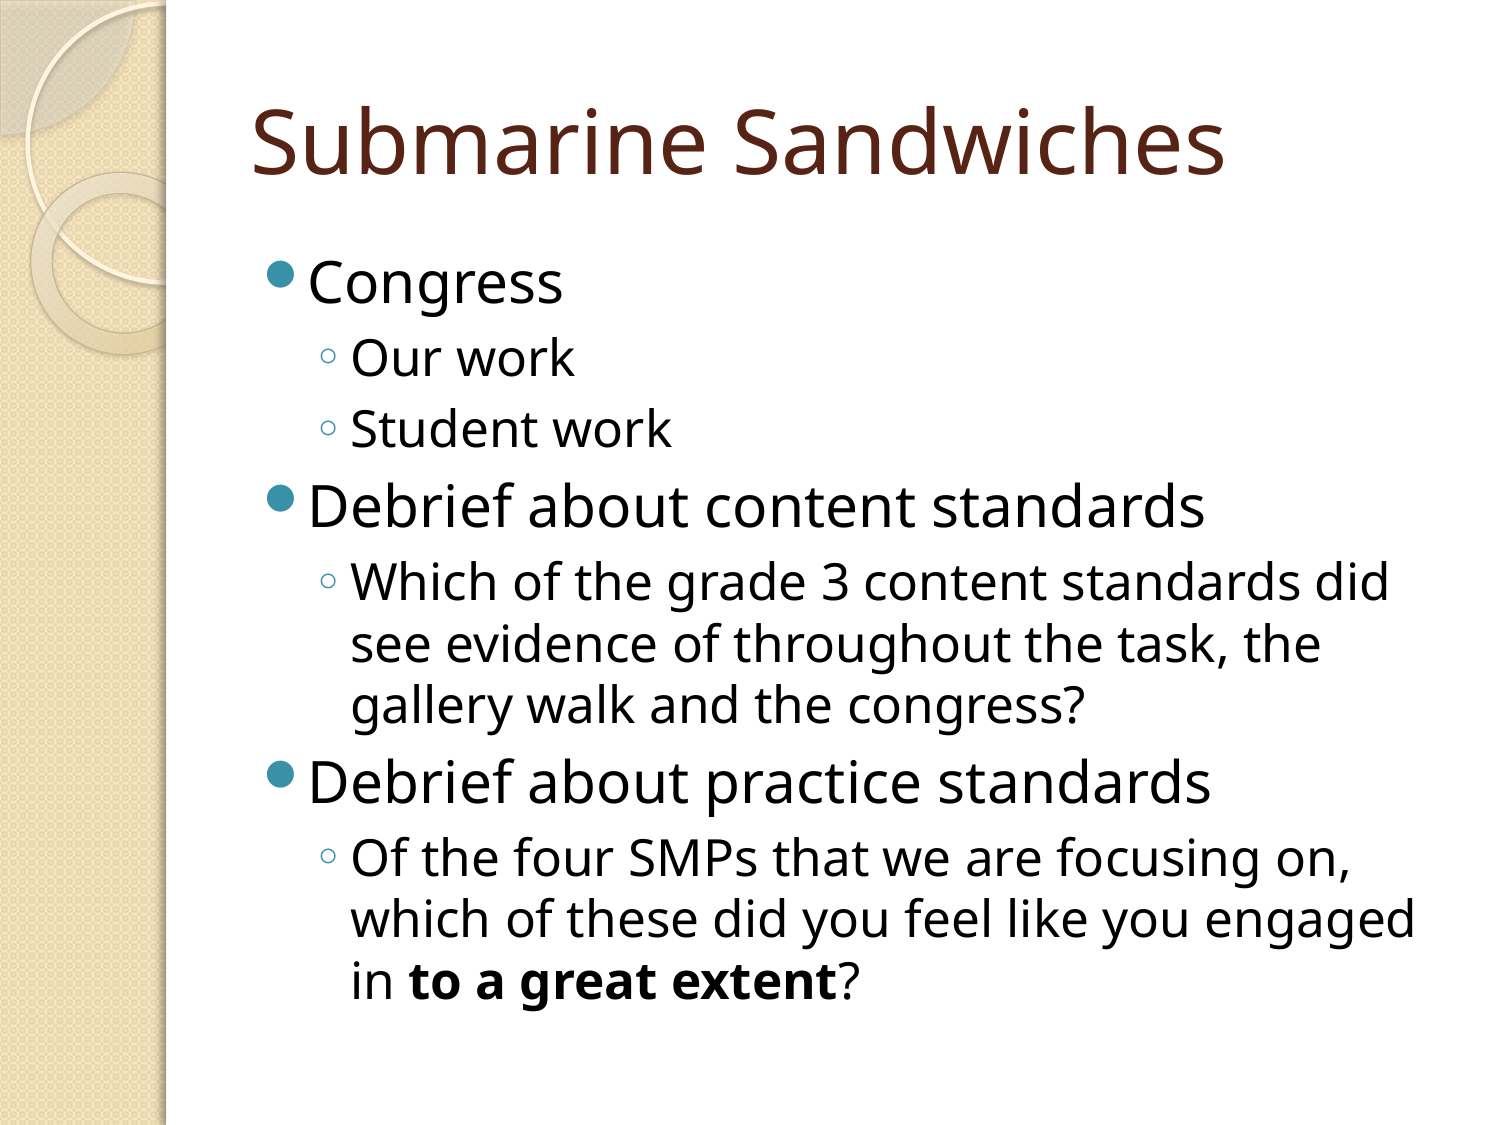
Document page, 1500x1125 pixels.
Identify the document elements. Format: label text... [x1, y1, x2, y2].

list Congress Our work Student work Debrief about content standards Which of the grade 3 content standards did see evidence of throughout the task, the gallery walk and the congress? Debrief about practice standards Of the four SMPs that we are focusing on, which of these did you feel like you engaged in to a great extent? [235, 237, 1466, 1025]
title Submarine Sandwiches [235, 45, 1466, 233]
